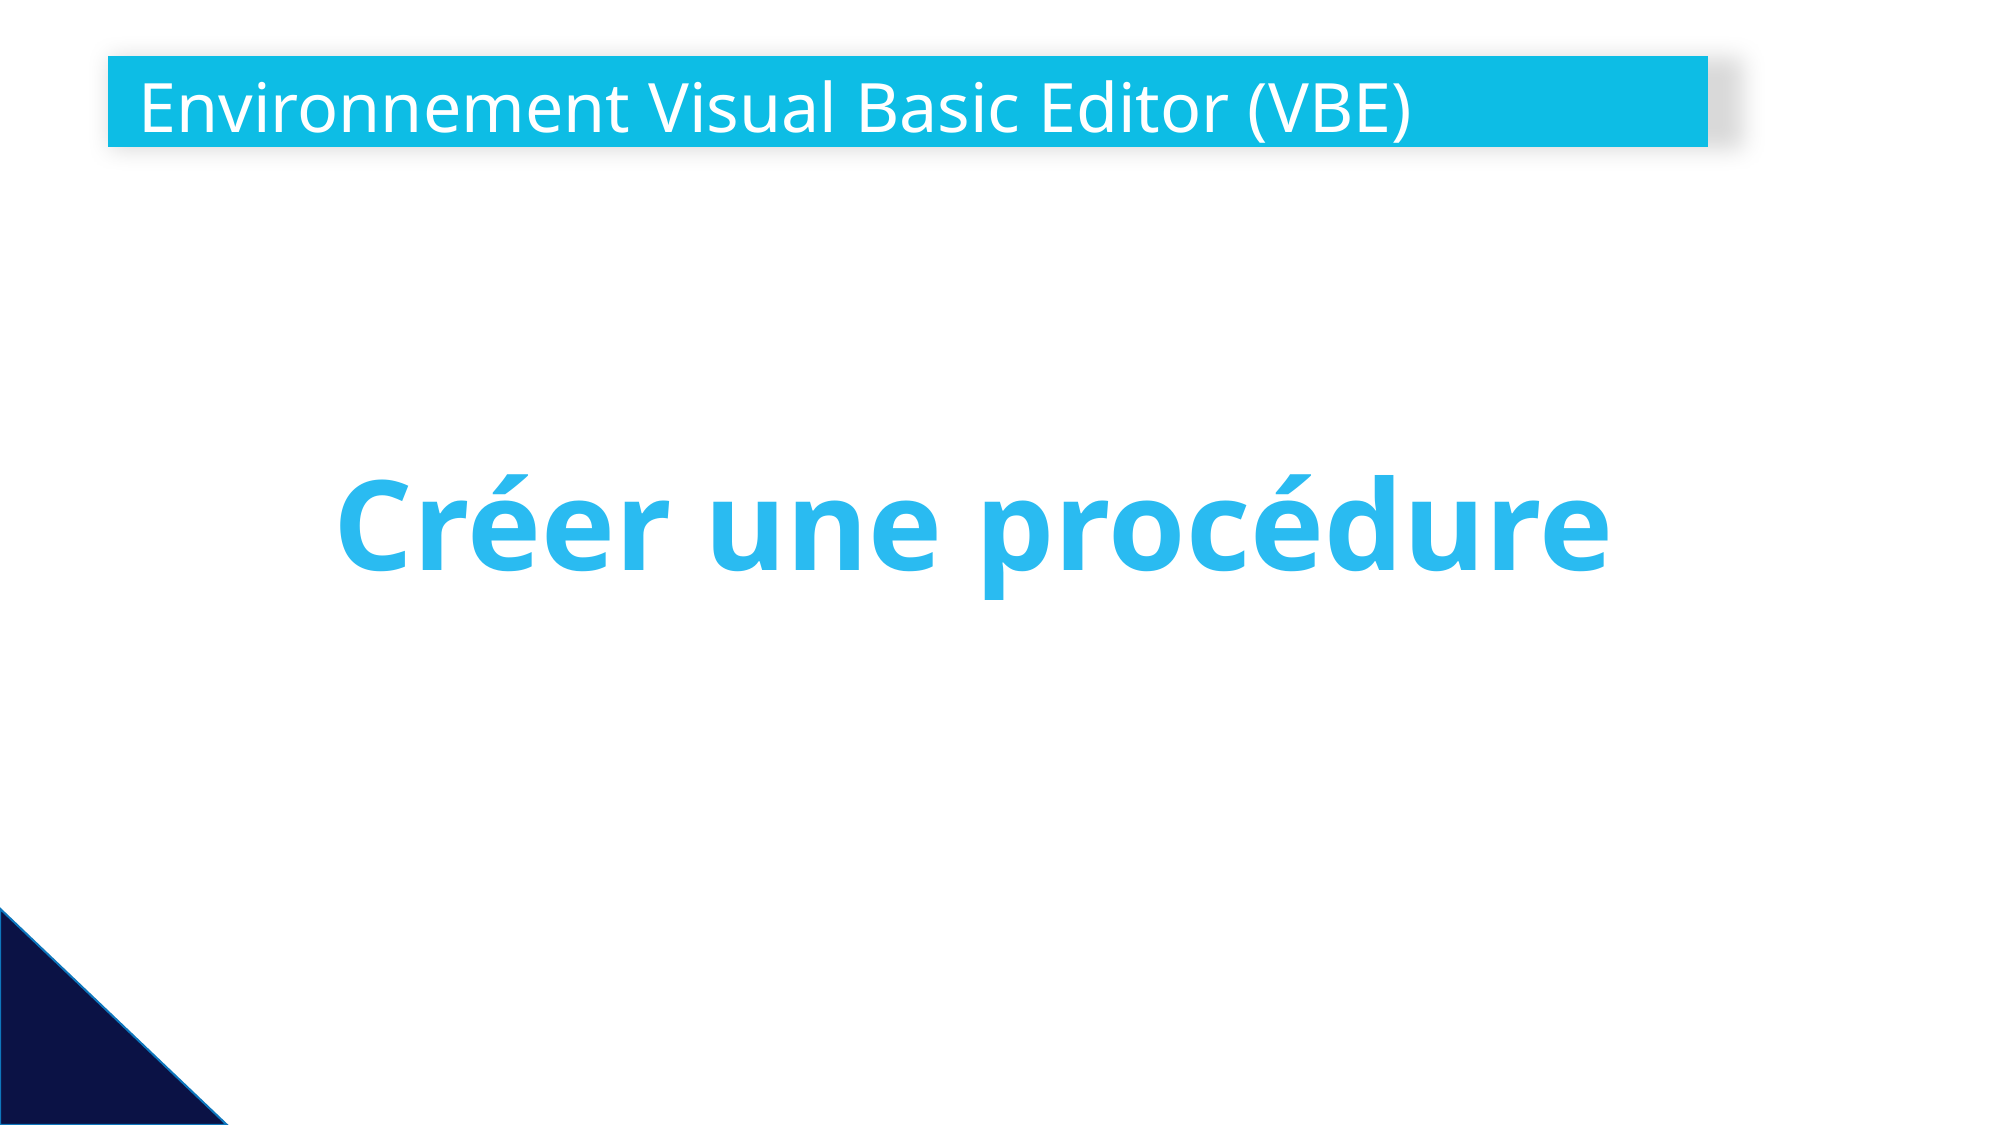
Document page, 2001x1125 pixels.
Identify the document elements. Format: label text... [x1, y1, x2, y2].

title Environnement Visual Basic Editor (VBE) [108, 56, 1708, 147]
text_box [0, 907, 229, 1125]
text_box Créer une procédure [146, 438, 1802, 603]
